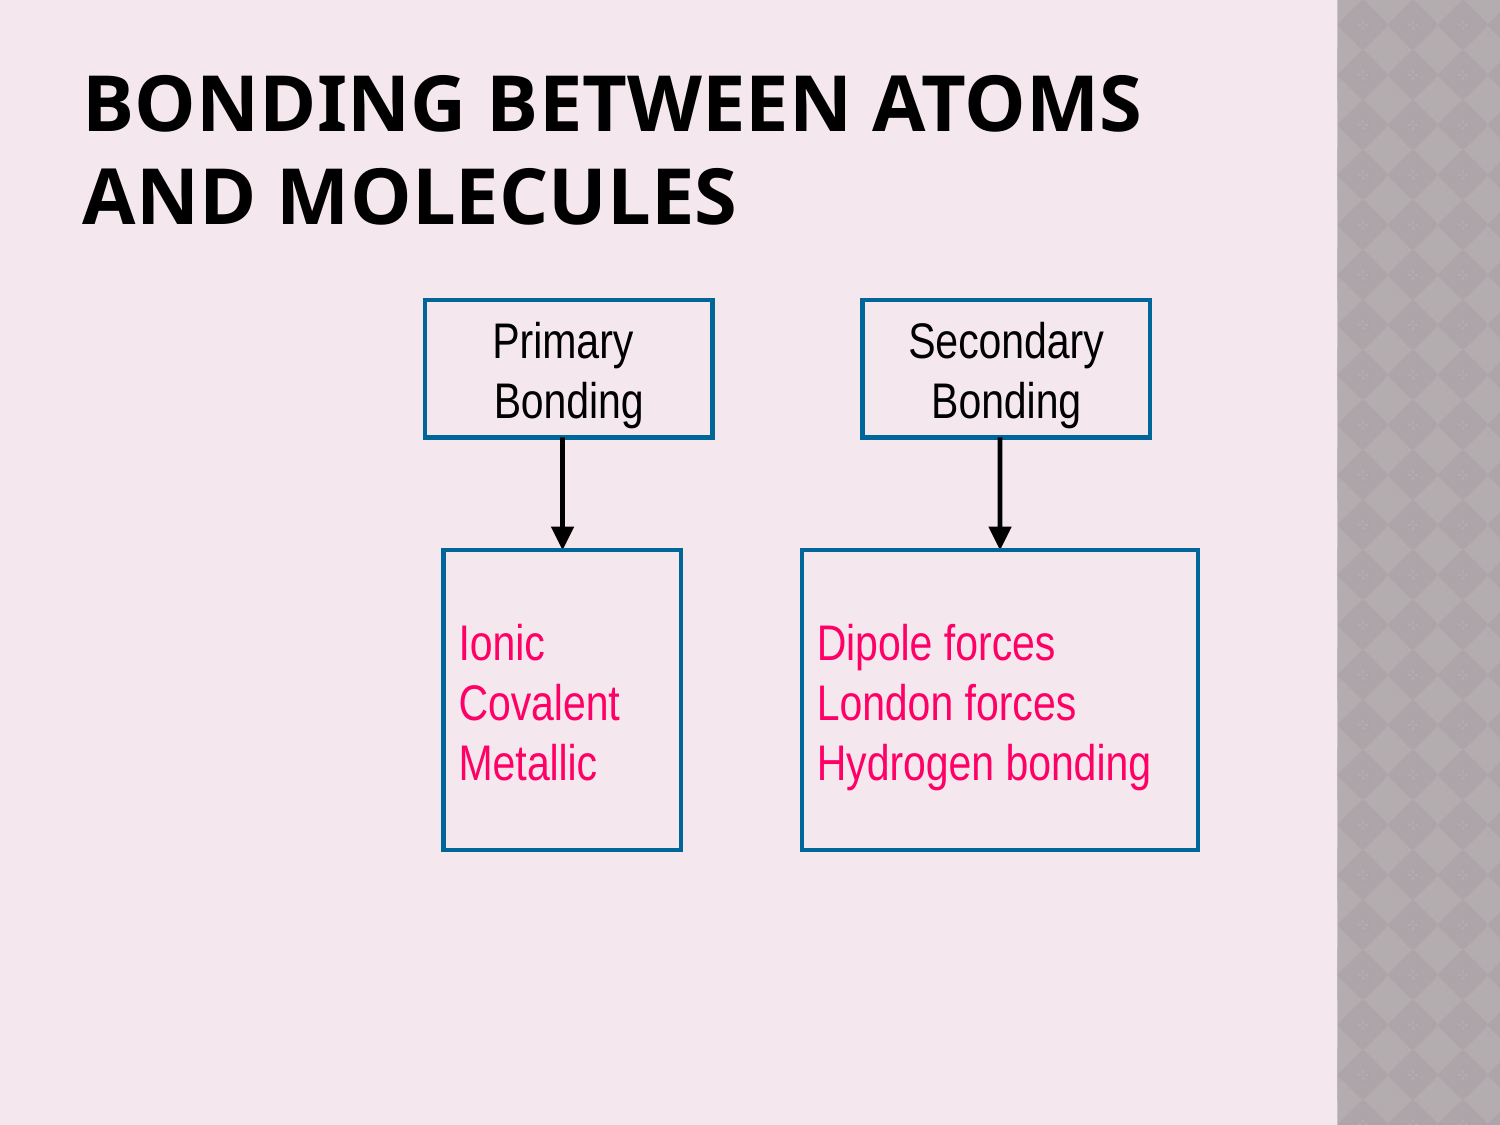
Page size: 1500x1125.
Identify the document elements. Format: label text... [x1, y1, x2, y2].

title Bonding between Atoms and Molecules [75, 52, 1263, 240]
text_box Dipole forces London forces Hydrogen bonding [802, 549, 1198, 850]
text_box Ionic Covalent Metallic [443, 549, 682, 850]
text_box Primary Bonding [424, 299, 713, 438]
text_box Secondary Bonding [862, 299, 1150, 438]
text_box [989, 437, 1011, 549]
text_box [552, 437, 573, 549]
